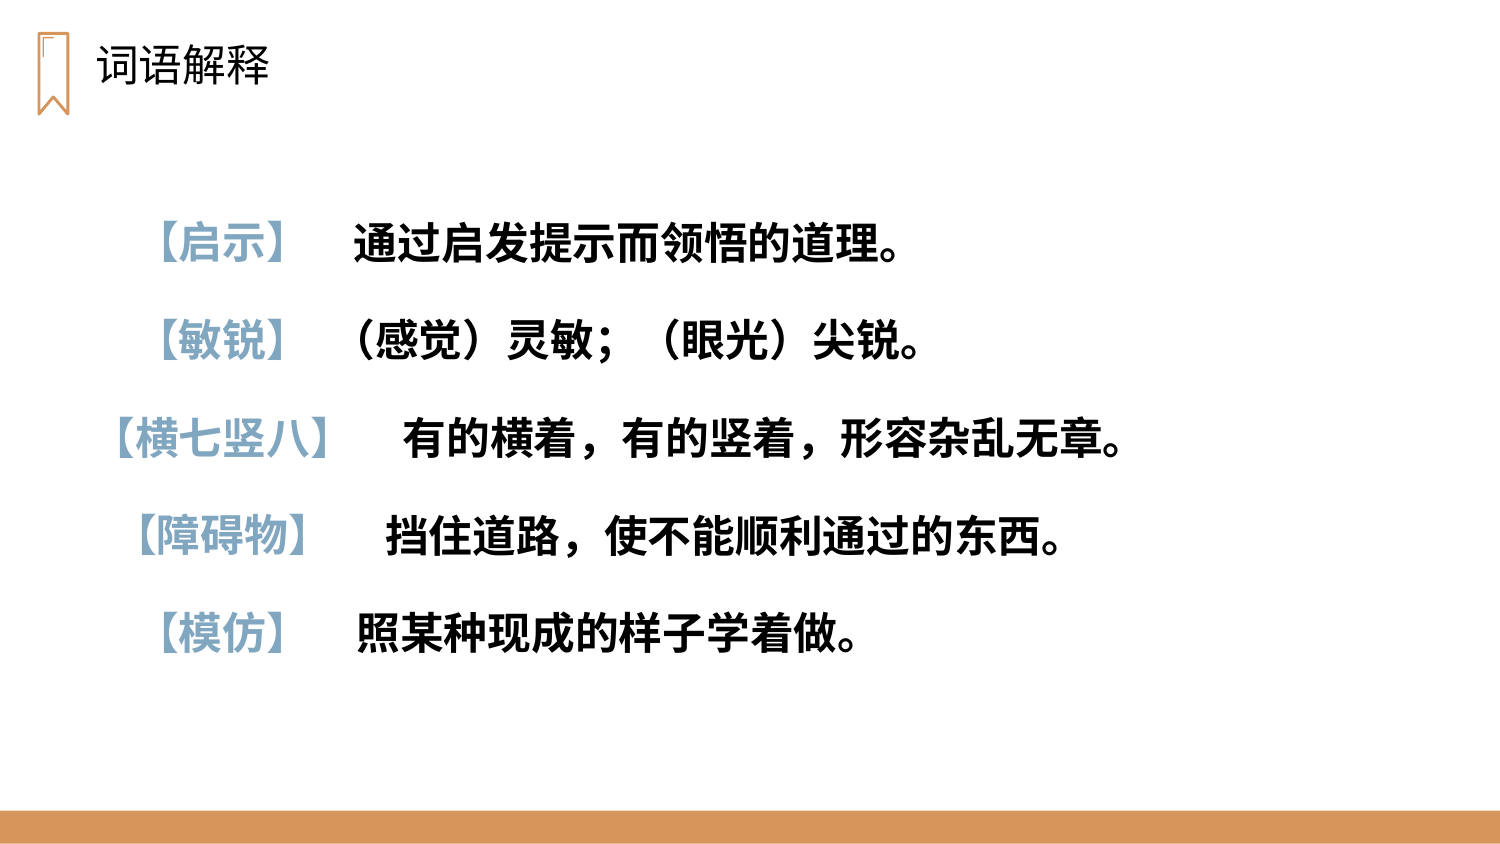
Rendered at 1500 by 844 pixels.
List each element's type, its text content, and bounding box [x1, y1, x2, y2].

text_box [59, 589, 1317, 660]
text_box 词语解释 [83, 32, 282, 96]
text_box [59, 491, 1346, 562]
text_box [59, 198, 1138, 269]
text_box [59, 296, 1116, 367]
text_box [59, 394, 1363, 465]
